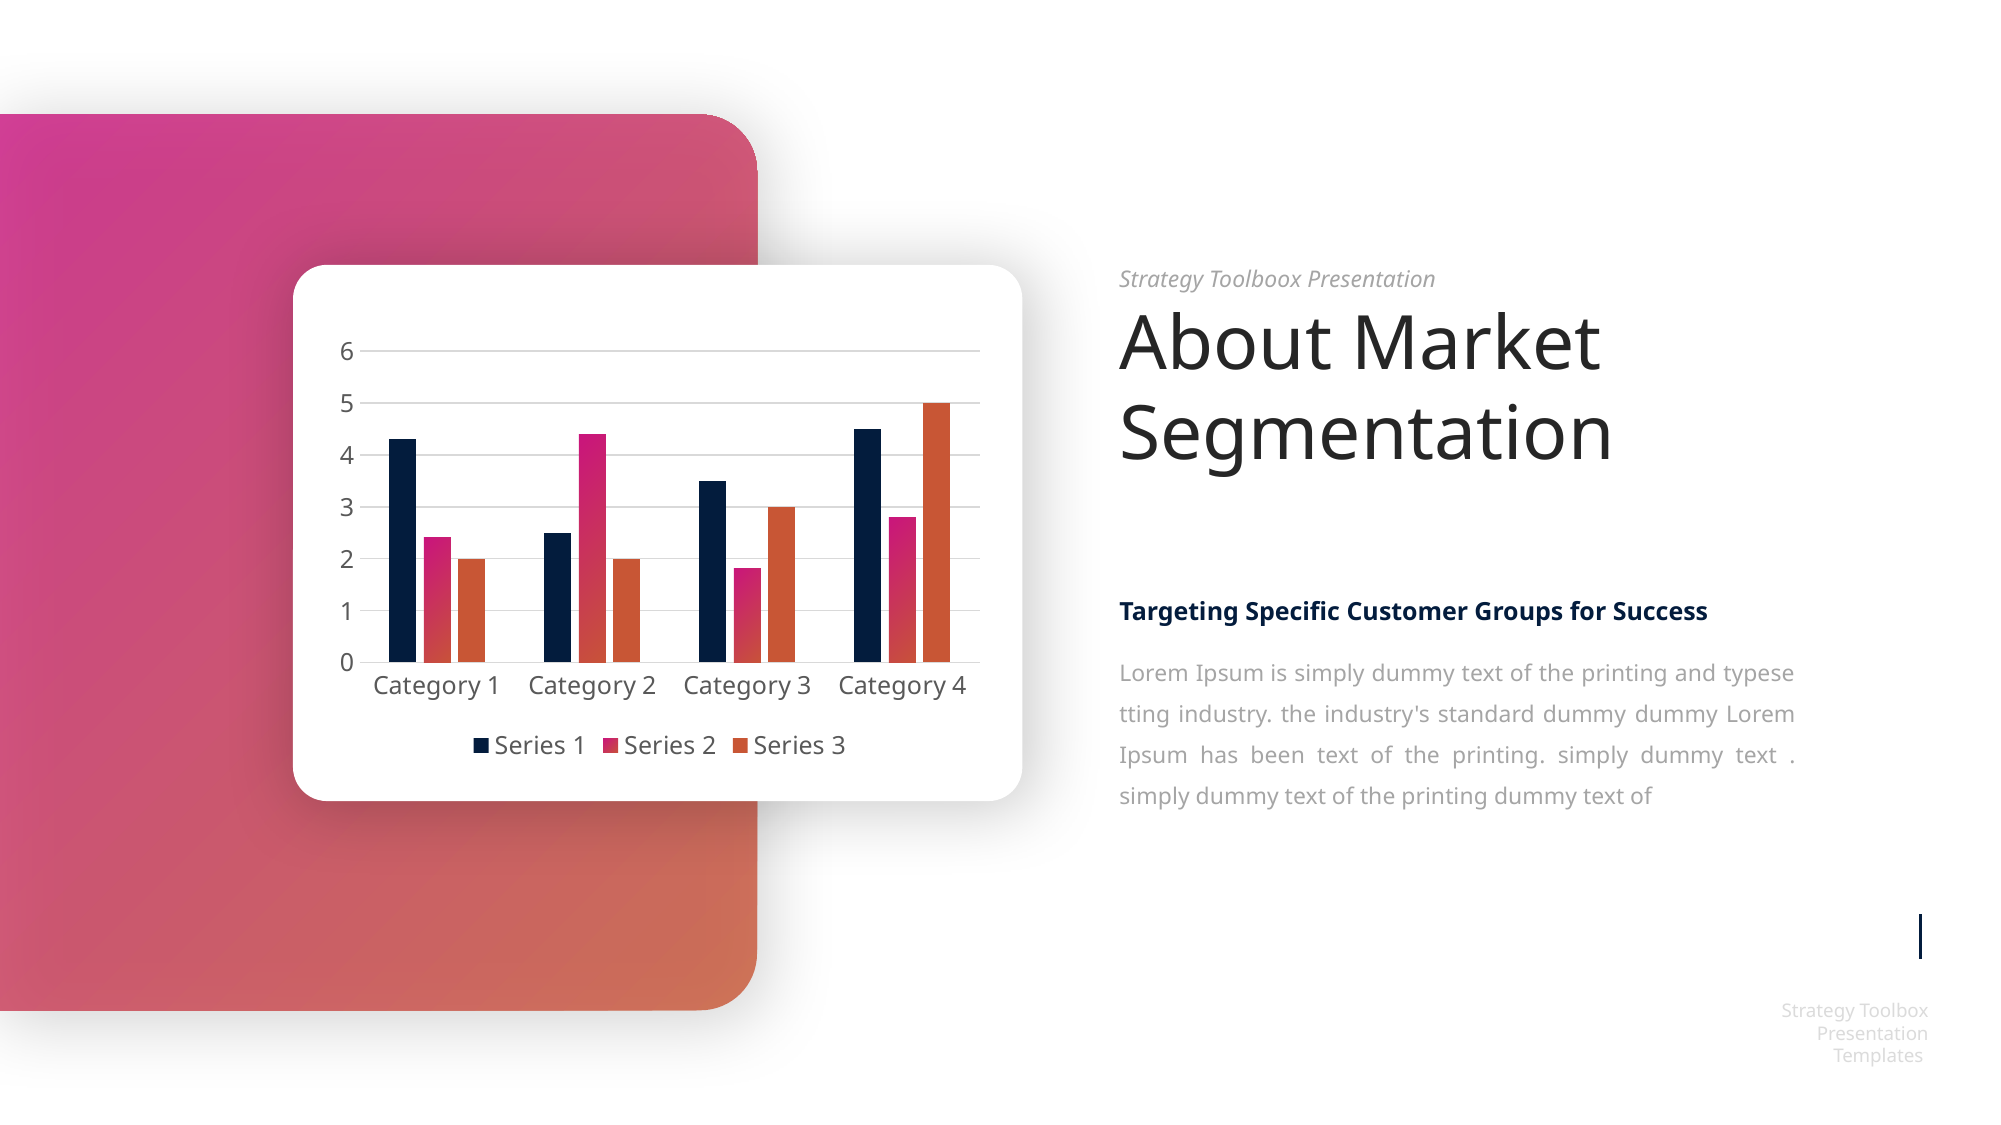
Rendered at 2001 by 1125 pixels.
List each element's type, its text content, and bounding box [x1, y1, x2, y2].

text_box Targeting Specific Customer Groups for Success [1104, 587, 1945, 633]
chart [326, 325, 994, 769]
text_box Strategy Toolbox Presentation Templates [1716, 991, 1943, 1074]
text_box Strategy Toolboox Presentation [1104, 243, 1503, 300]
text_box [758, 263, 1024, 803]
text_box Lorem Ipsum is simply dummy text of the printing and typese tting industry. the industry's standard dummy dummy Lorem Ipsum has been text of the printing. simply dummy text . simply dummy text of the printing dummy text of [1104, 637, 1811, 817]
text_box About Market Segmentation [1104, 287, 2000, 482]
picture [0, 114, 758, 1011]
